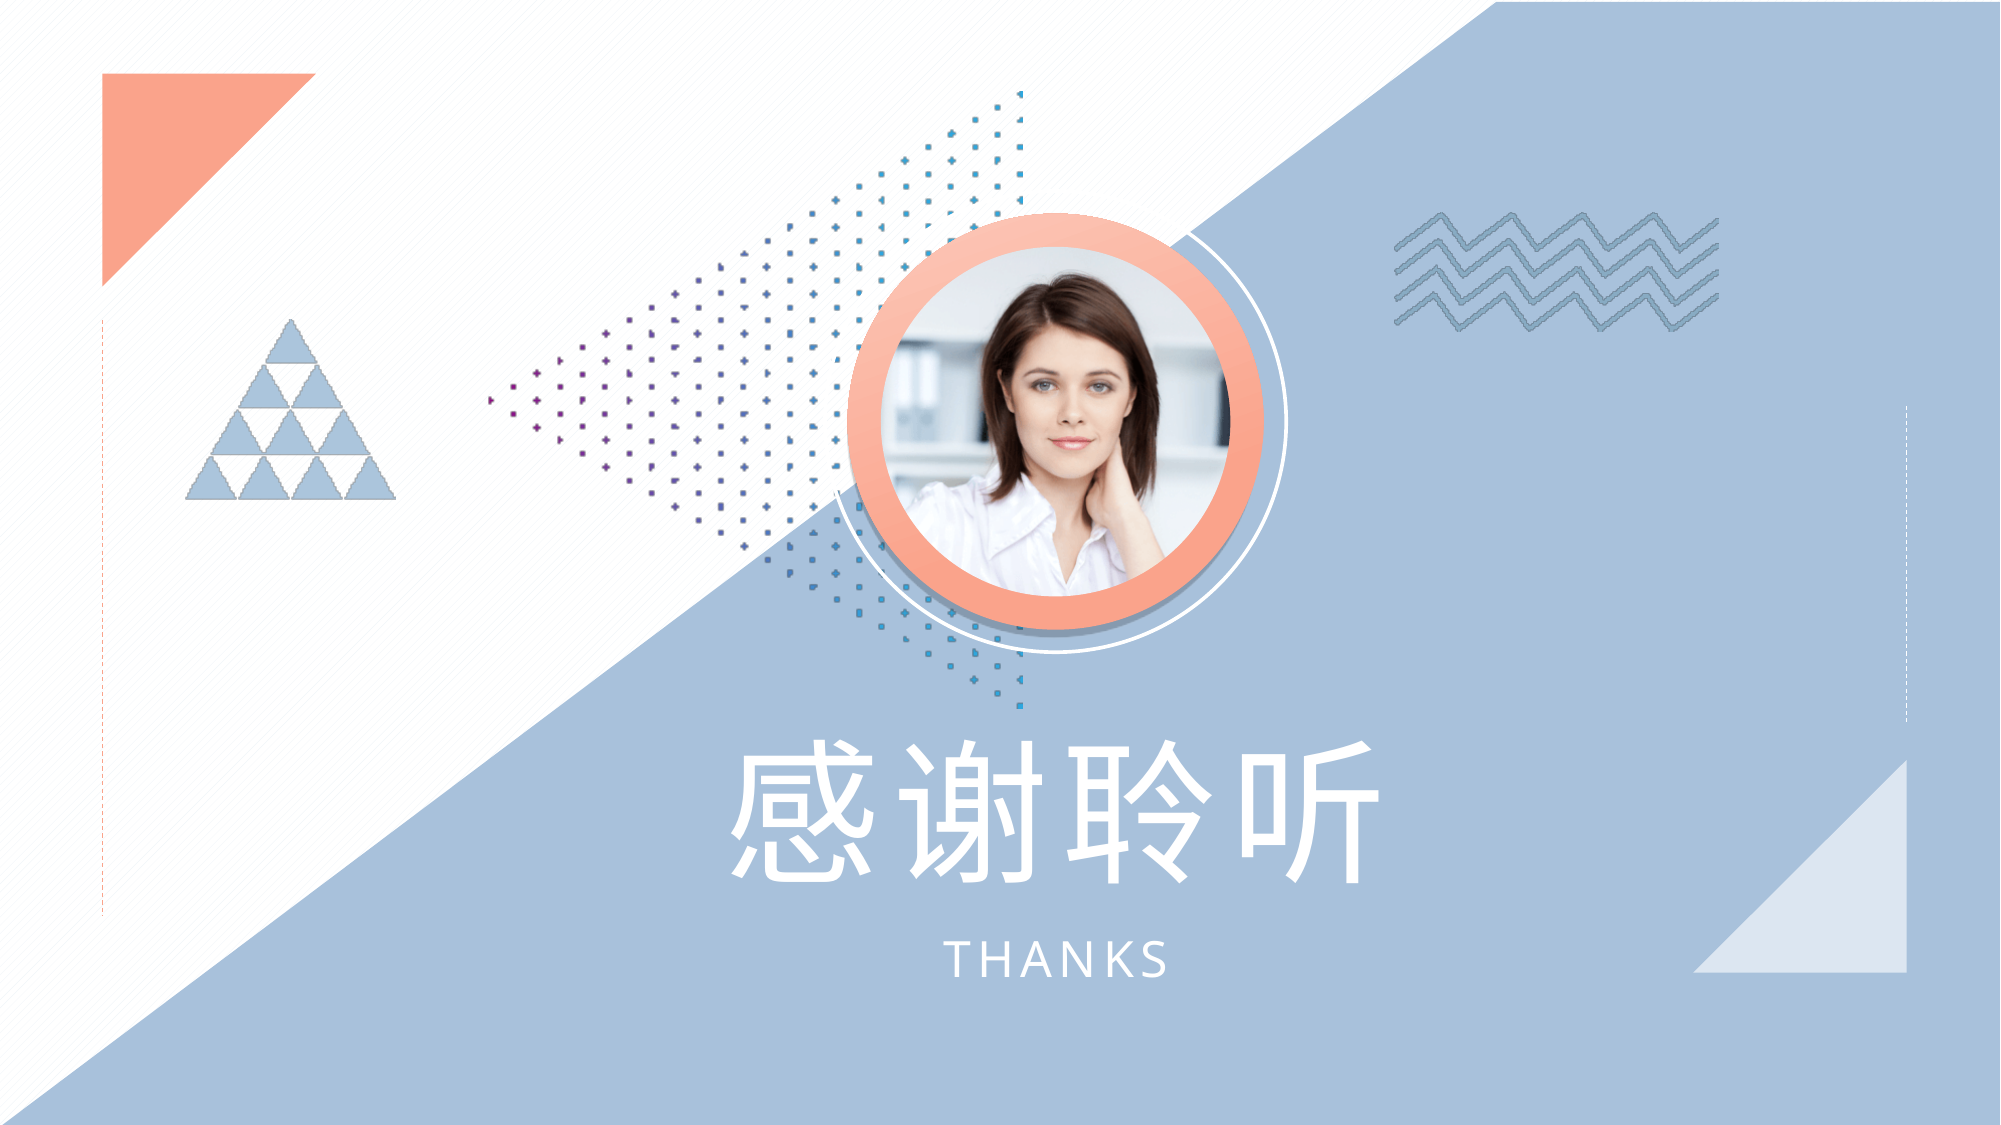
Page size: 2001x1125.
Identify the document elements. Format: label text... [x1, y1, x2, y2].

text_box [101, 72, 319, 289]
text_box 感谢聆听 [510, 708, 1601, 897]
text_box [0, 0, 2000, 1125]
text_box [824, 190, 1287, 653]
picture [184, 319, 396, 502]
picture [487, 91, 1023, 709]
picture [1393, 212, 1719, 332]
text_box [1690, 757, 1908, 974]
text_box THANKS [665, 920, 1446, 995]
